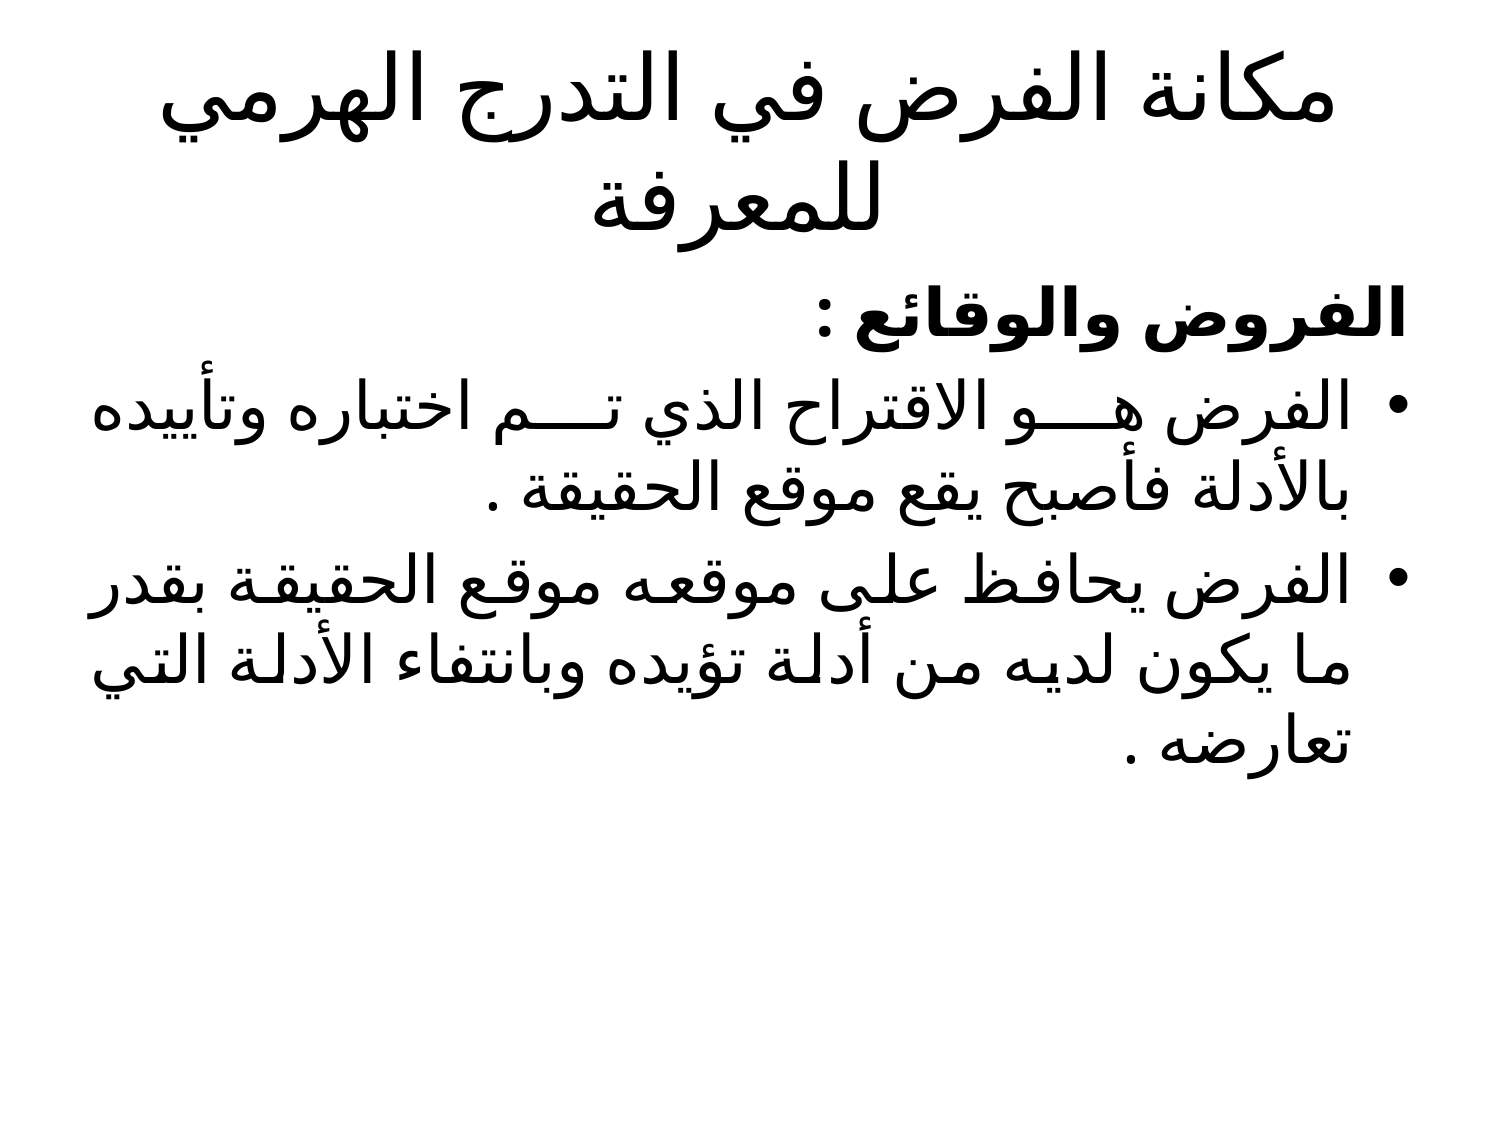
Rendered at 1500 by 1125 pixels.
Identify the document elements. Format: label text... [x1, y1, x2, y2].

title مكانة الفرض في التدرج الهرمي للمعرفة [75, 45, 1425, 233]
list الفروض والوقائع : الفرض هو الاقتراح الذي تم اختباره وتأييده بالأدلة فأصبح يقع موقع الحقيقة . الفرض يحافظ على موقعه موقع الحقيقة بقدر ما يكون لديه من أدلة تؤيده وبانتفاء الأدلة التي تعارضه . [75, 262, 1425, 1005]
